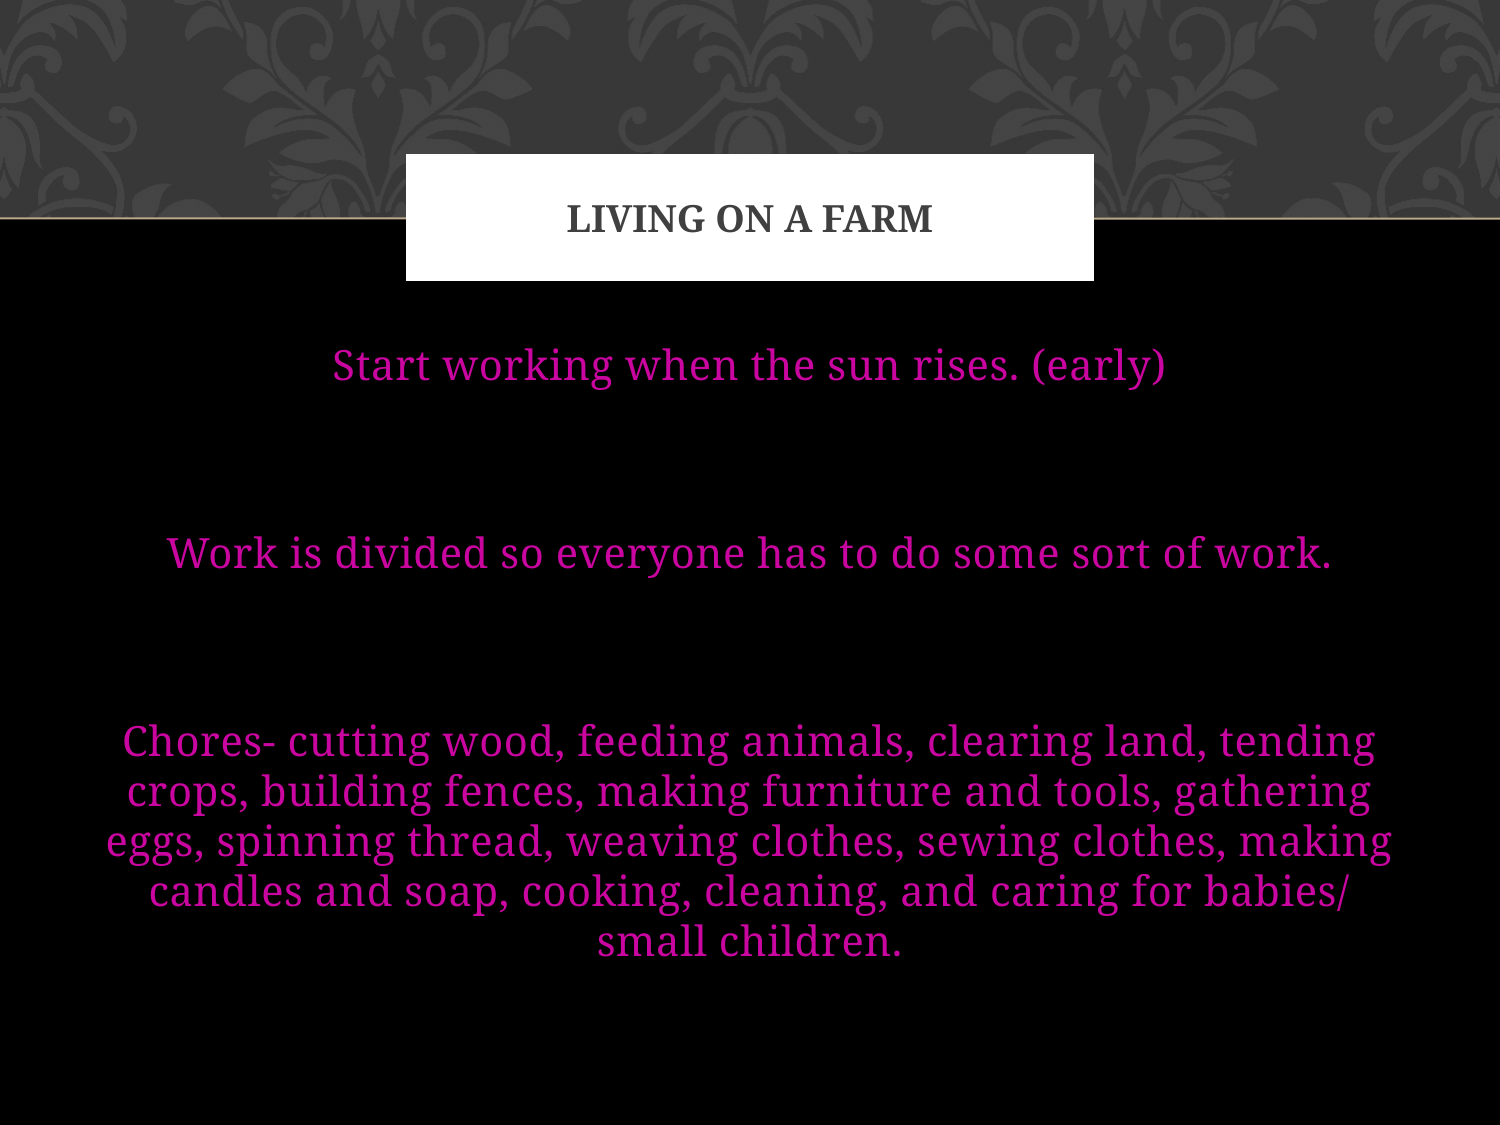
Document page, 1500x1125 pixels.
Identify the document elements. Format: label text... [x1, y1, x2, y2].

title Living on a farm [406, 154, 1094, 281]
list Start working when the sun rises. (early) Work is divided so everyone has to do some sort of work. Chores- cutting wood, feeding animals, clearing land, tending crops, building fences, making furniture and tools, gathering eggs, spinning thread, weaving clothes, sewing clothes, making candles and soap, cooking, cleaning, and caring for babies/ small children. [75, 331, 1425, 1000]
